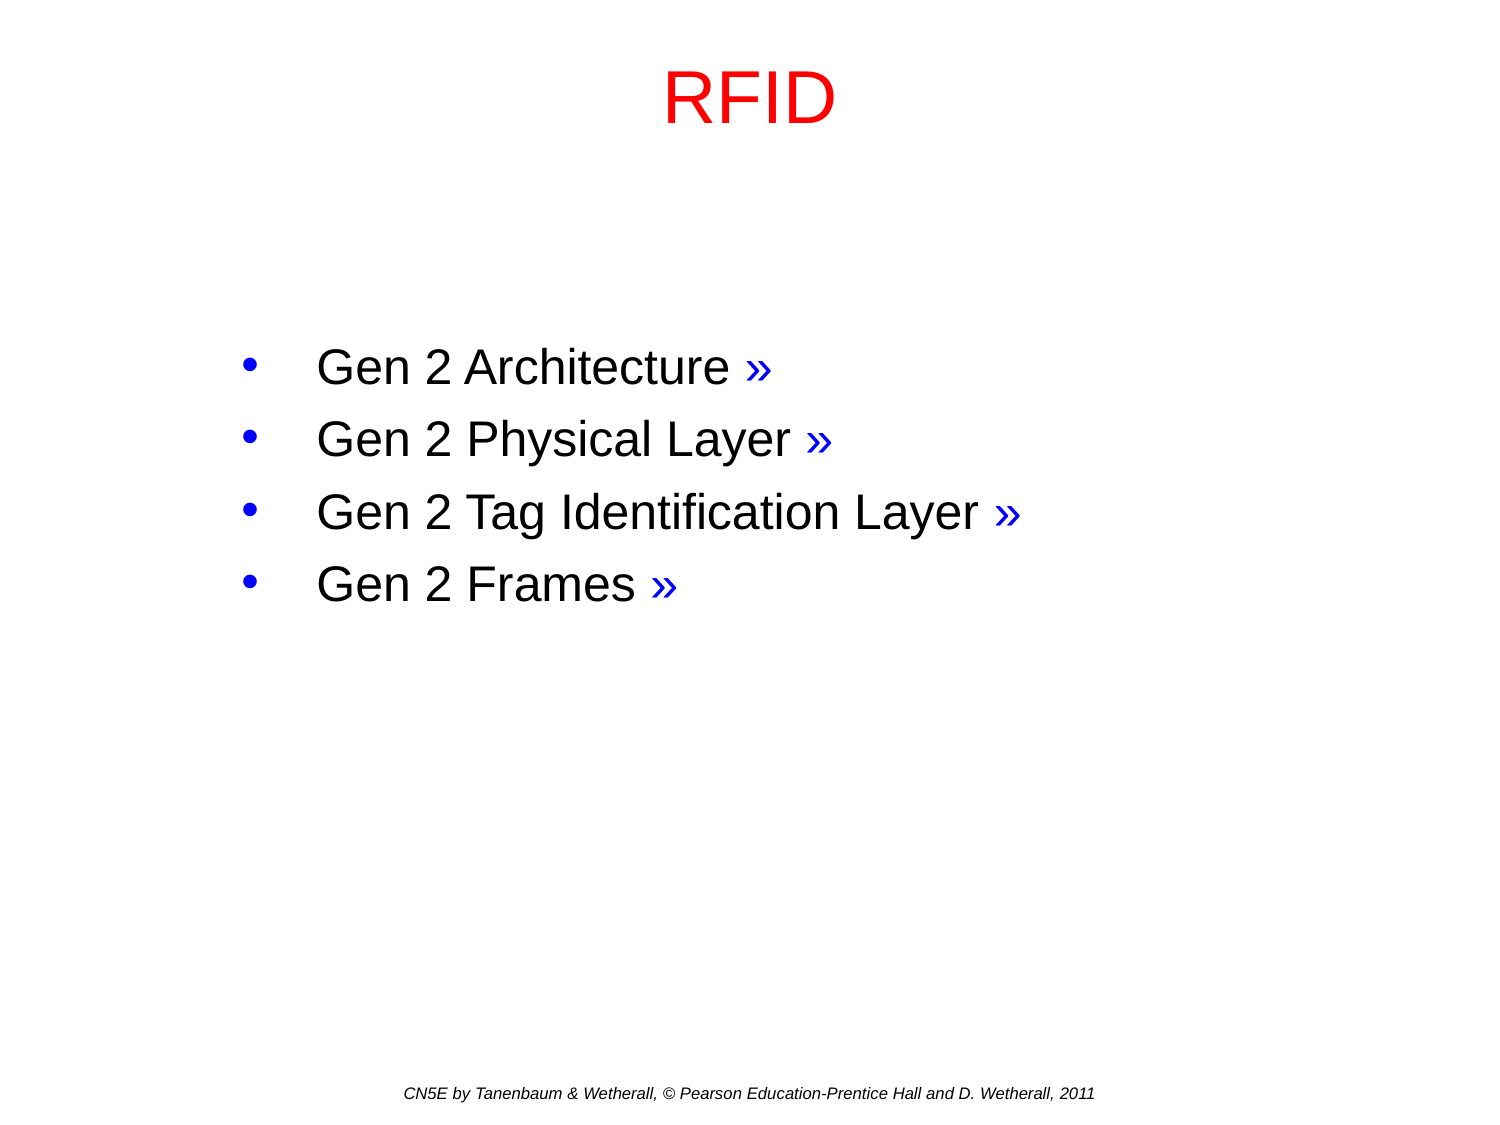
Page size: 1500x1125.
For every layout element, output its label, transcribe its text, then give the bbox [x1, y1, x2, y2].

title RFID [0, 0, 1500, 188]
footer CN5E by Tanenbaum & Wetherall, © Pearson Education-Prentice Hall and D. Wetherall, 2011 [0, 1074, 1500, 1125]
list Gen 2 Architecture » Gen 2 Physical Layer » Gen 2 Tag Identification Layer » Gen 2 Frames » [226, 326, 1427, 987]
